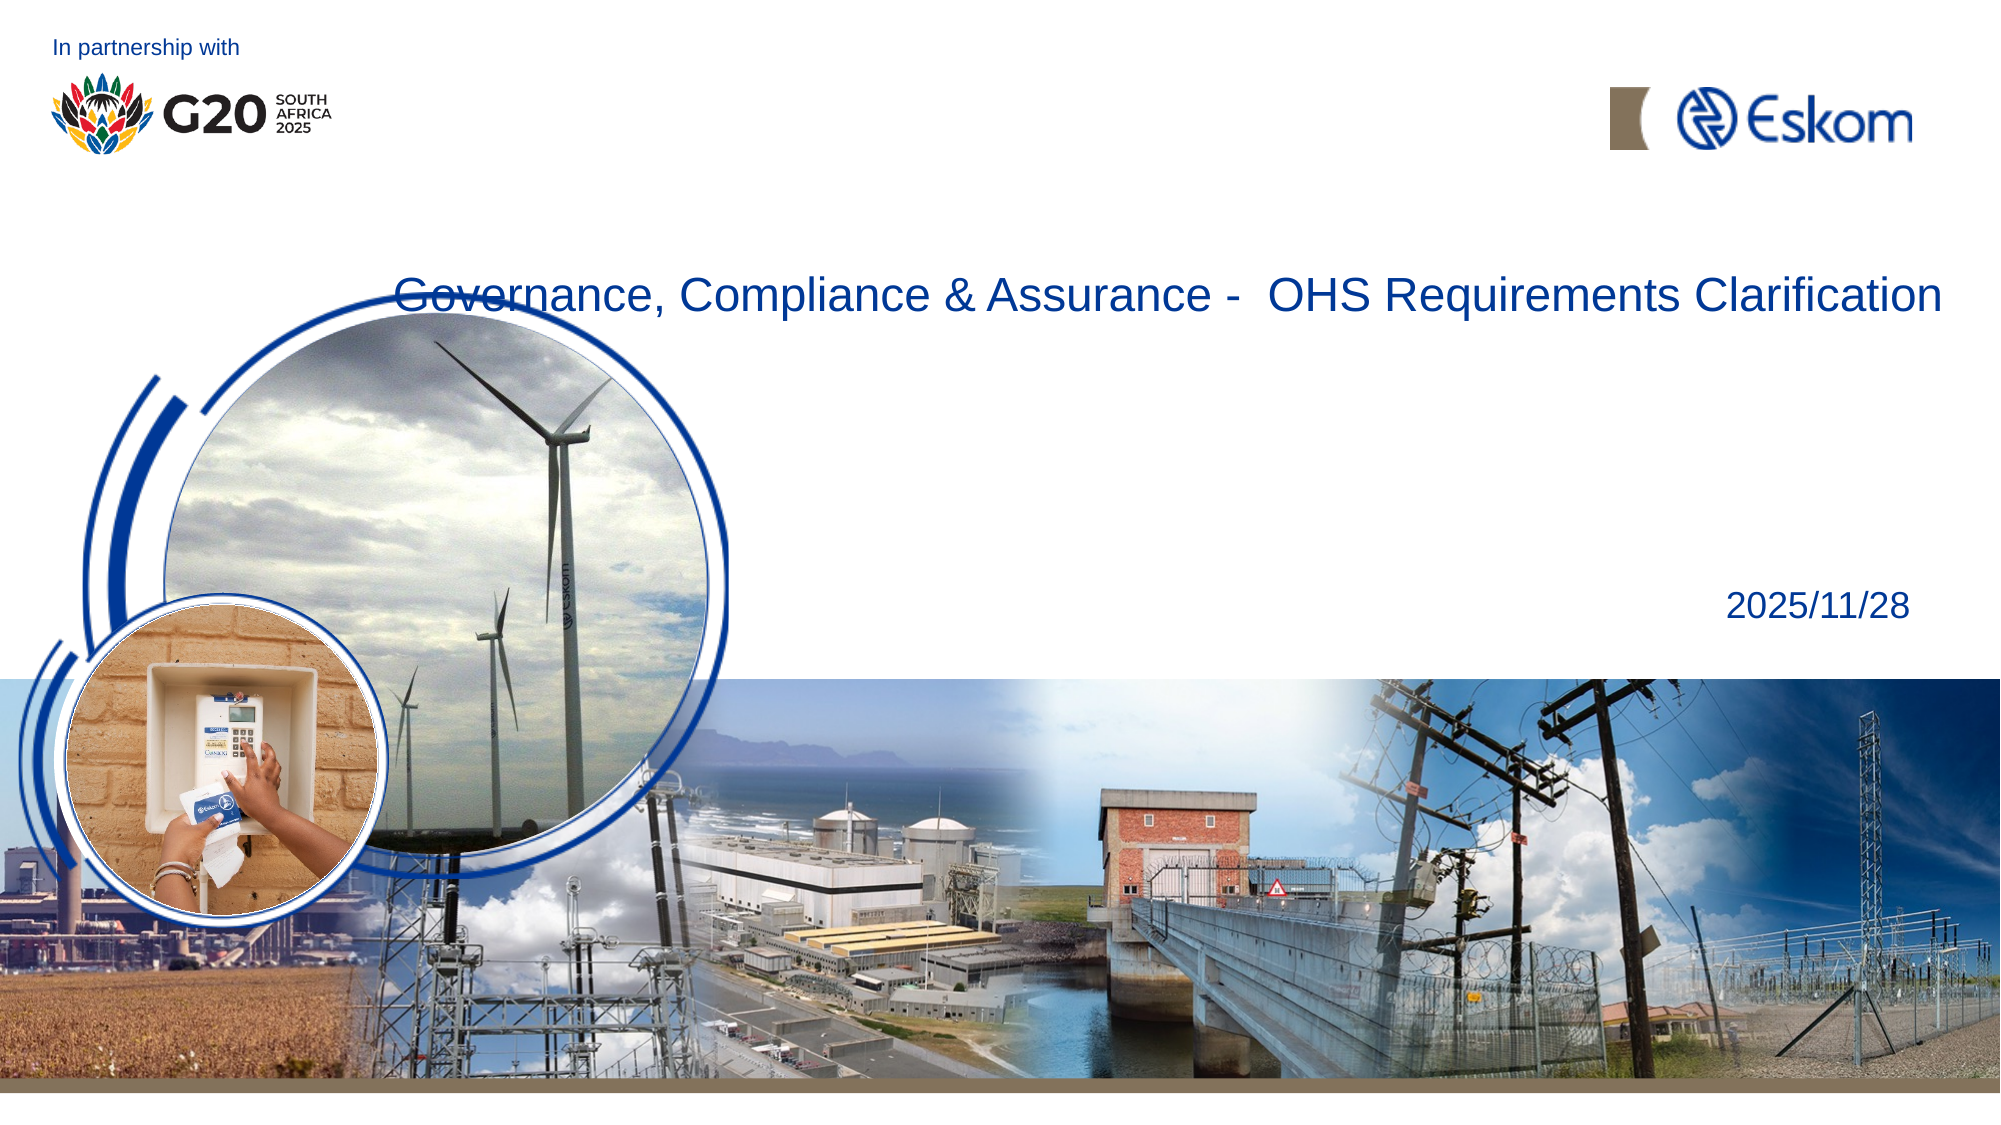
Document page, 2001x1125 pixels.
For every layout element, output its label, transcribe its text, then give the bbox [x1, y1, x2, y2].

picture [0, 313, 2000, 1078]
picture [50, 72, 337, 155]
list 2025/11/28 [757, 578, 1926, 633]
title Governance, Compliance & Assurance - OHS Requirements Clarification [377, 175, 1960, 329]
